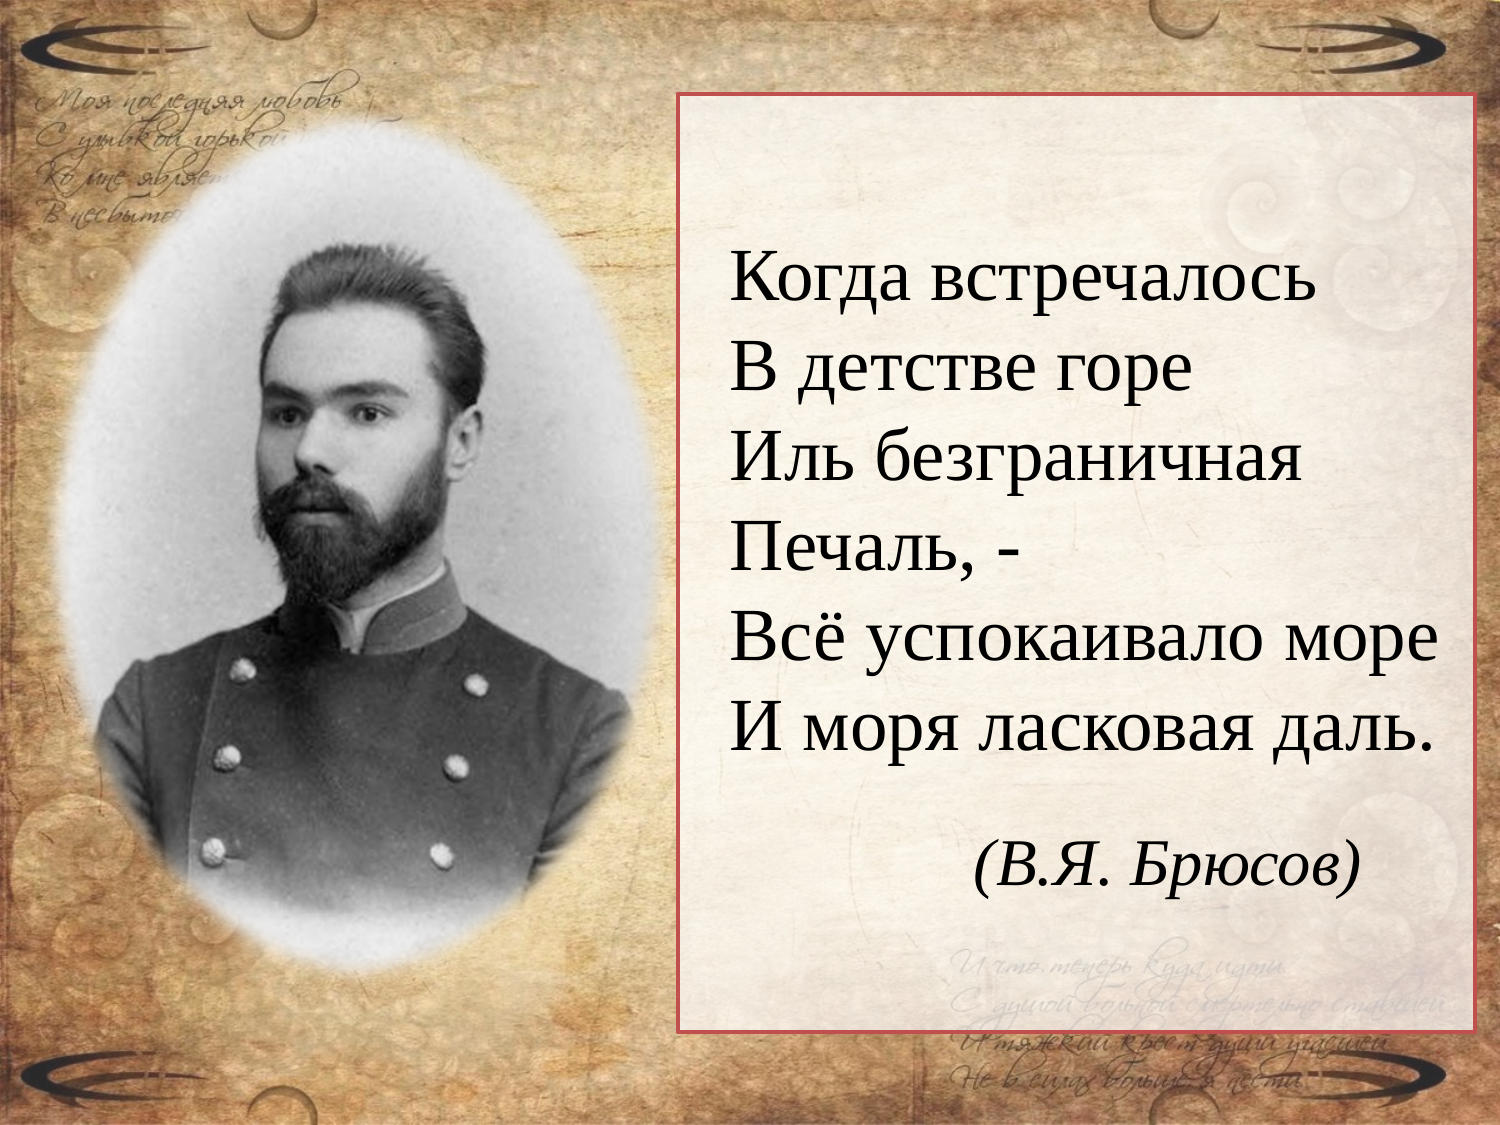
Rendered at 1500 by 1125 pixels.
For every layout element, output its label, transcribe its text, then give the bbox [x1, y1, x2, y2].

picture [37, 99, 678, 992]
title Когда встречалось В детстве горе Иль безграничная Печаль, - Всё успокаивало море И моря ласковая даль. (В.Я. Брюсов) [676, 92, 1477, 1034]
